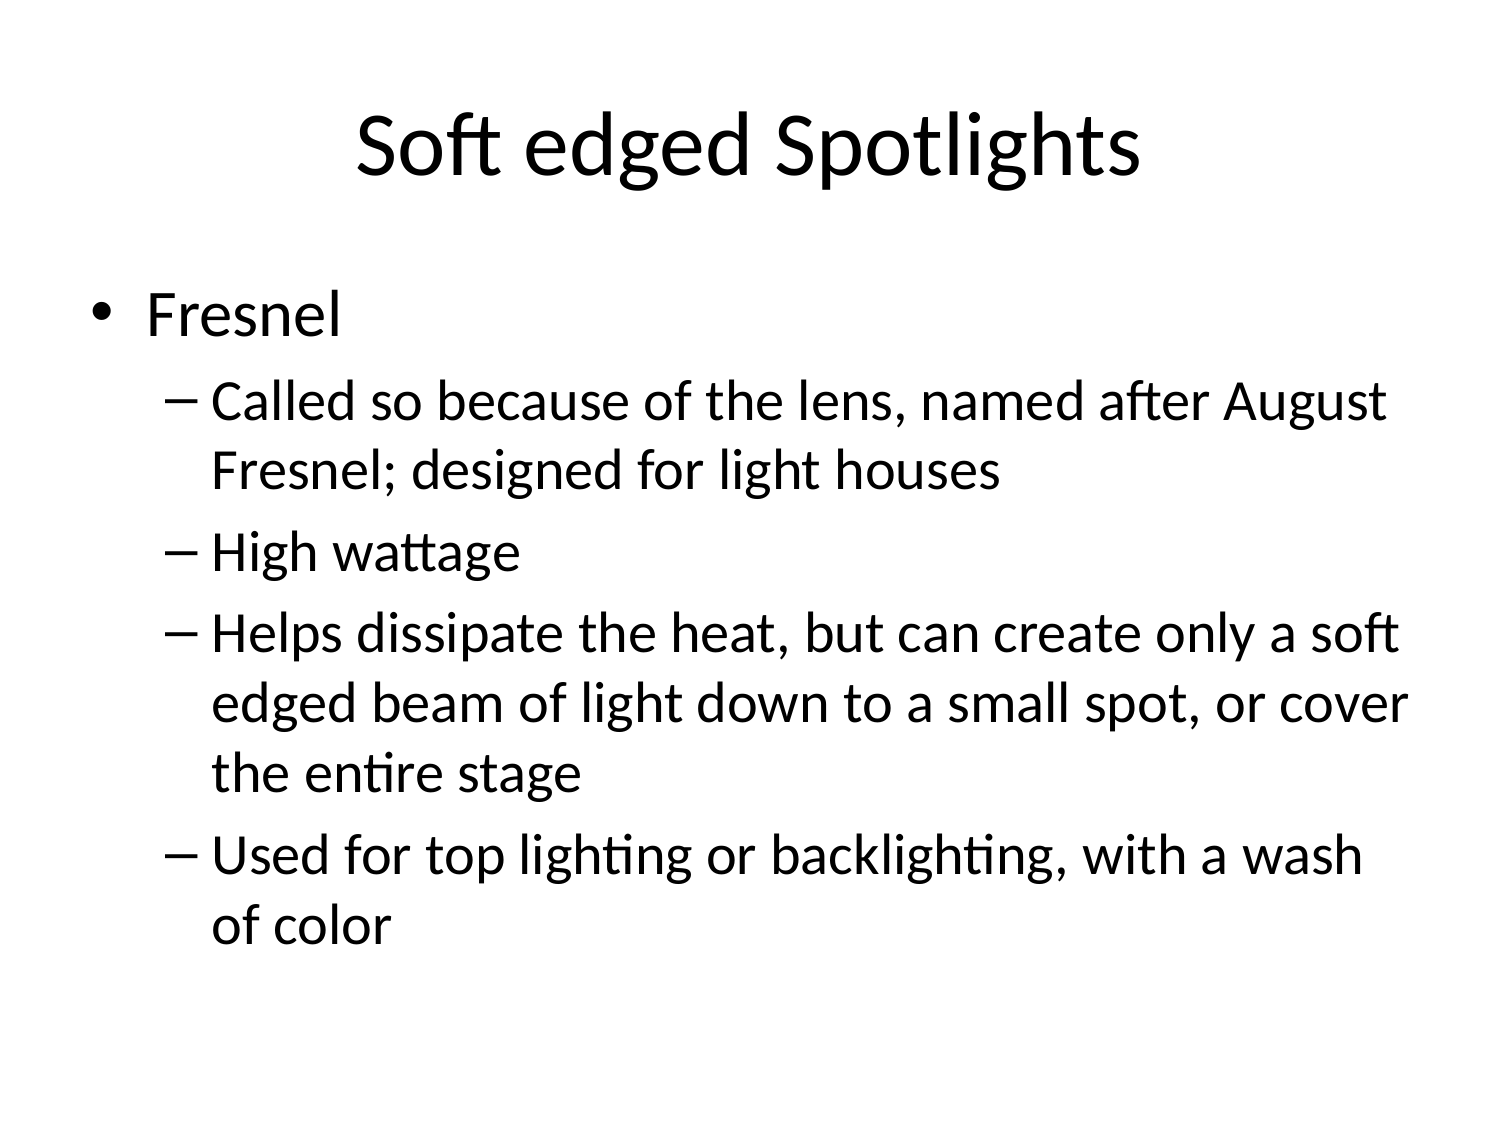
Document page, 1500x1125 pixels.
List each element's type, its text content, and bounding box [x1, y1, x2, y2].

list Fresnel Called so because of the lens, named after August Fresnel; designed for light houses High wattage Helps dissipate the heat, but can create only a soft edged beam of light down to a small spot, or cover the entire stage Used for top lighting or backlighting, with a wash of color [75, 262, 1425, 1005]
title Soft edged Spotlights [75, 45, 1425, 233]
